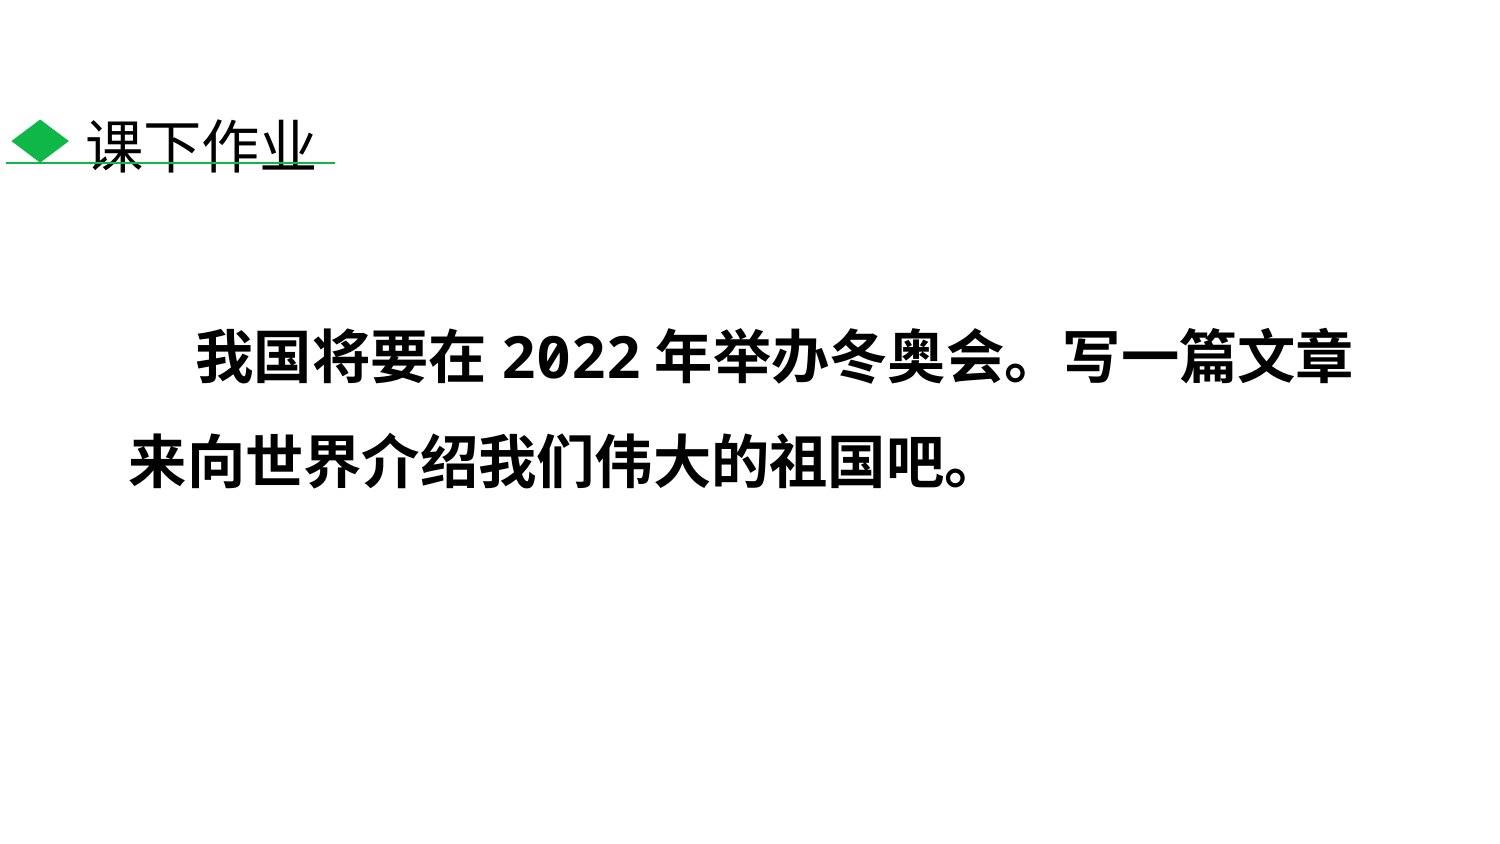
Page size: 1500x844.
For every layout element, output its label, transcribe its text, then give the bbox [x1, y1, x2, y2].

text_box 我国将要在2022年举办冬奥会。写一篇文章来向世界介绍我们伟大的祖国吧。 [114, 277, 1386, 503]
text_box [5, 102, 336, 189]
